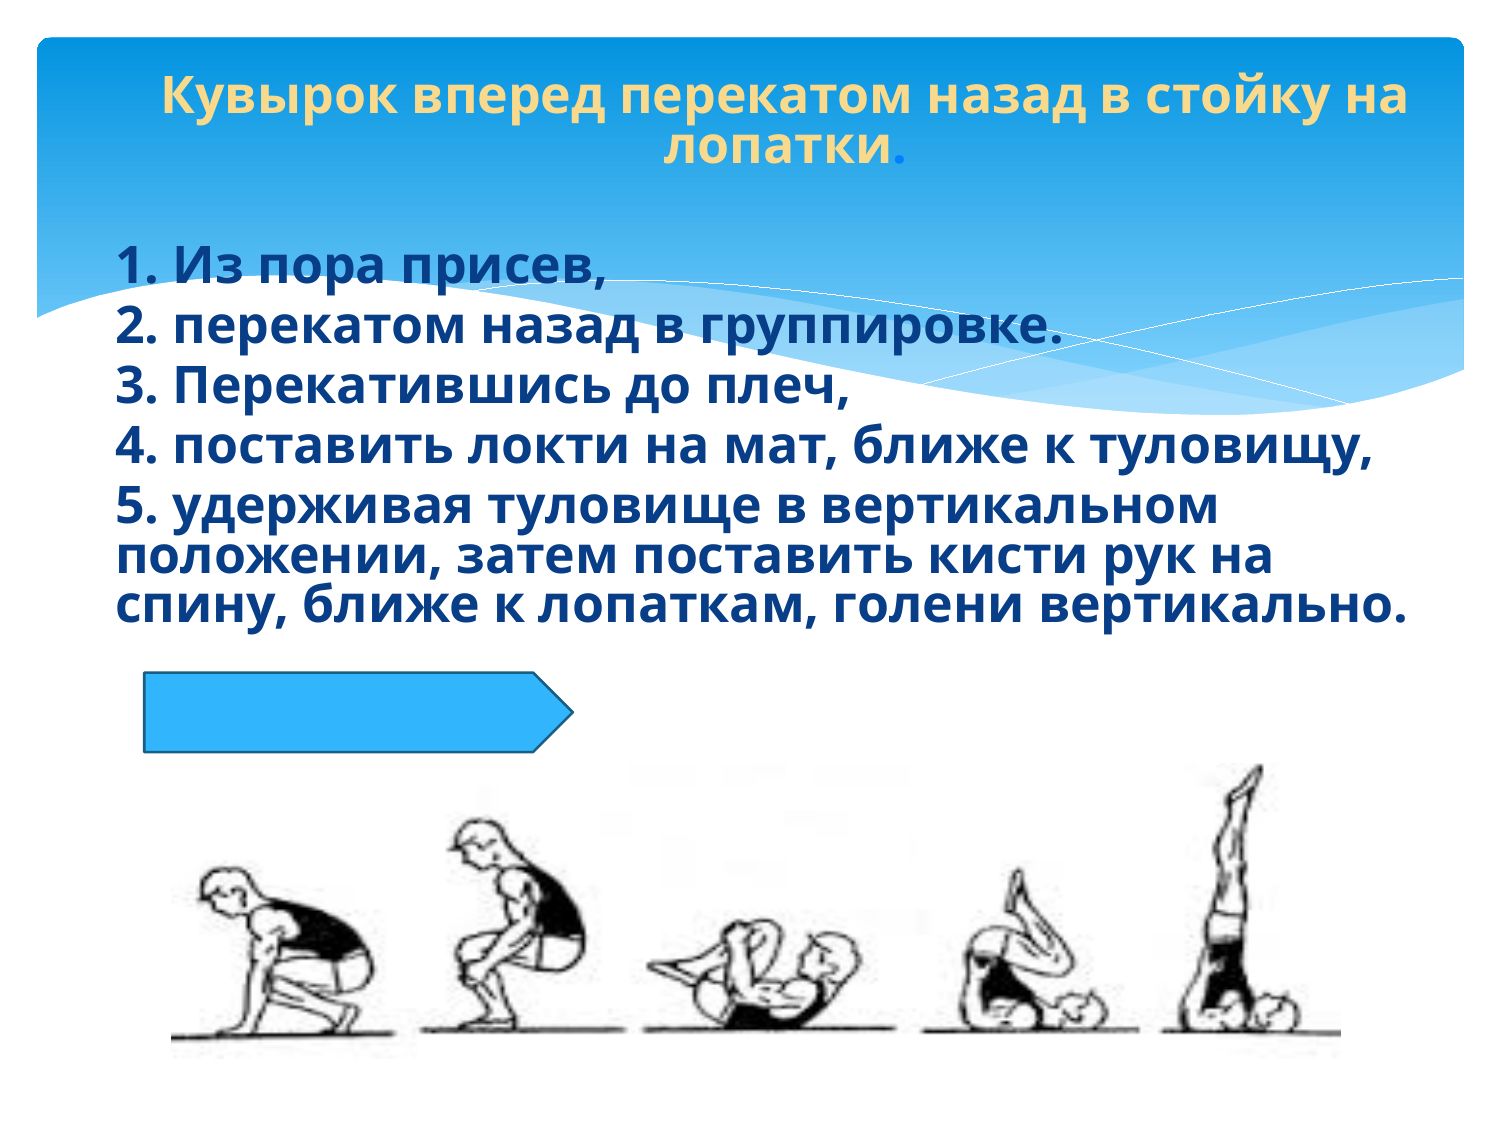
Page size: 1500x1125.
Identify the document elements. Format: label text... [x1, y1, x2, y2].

text_box [142, 671, 574, 754]
picture [170, 763, 1341, 1059]
list Кувырок вперед перекатом назад в стойку на лопатки. 1. Из пора присев, 2. перекатом назад в группировке. 3. Перекатившись до плеч, 4. поставить локти на мат, ближе к туловищу, 5. удерживая туловище в вертикальном положении, затем поставить кисти рук на спину, ближе к лопаткам, голени вертикально. [100, 66, 1470, 652]
